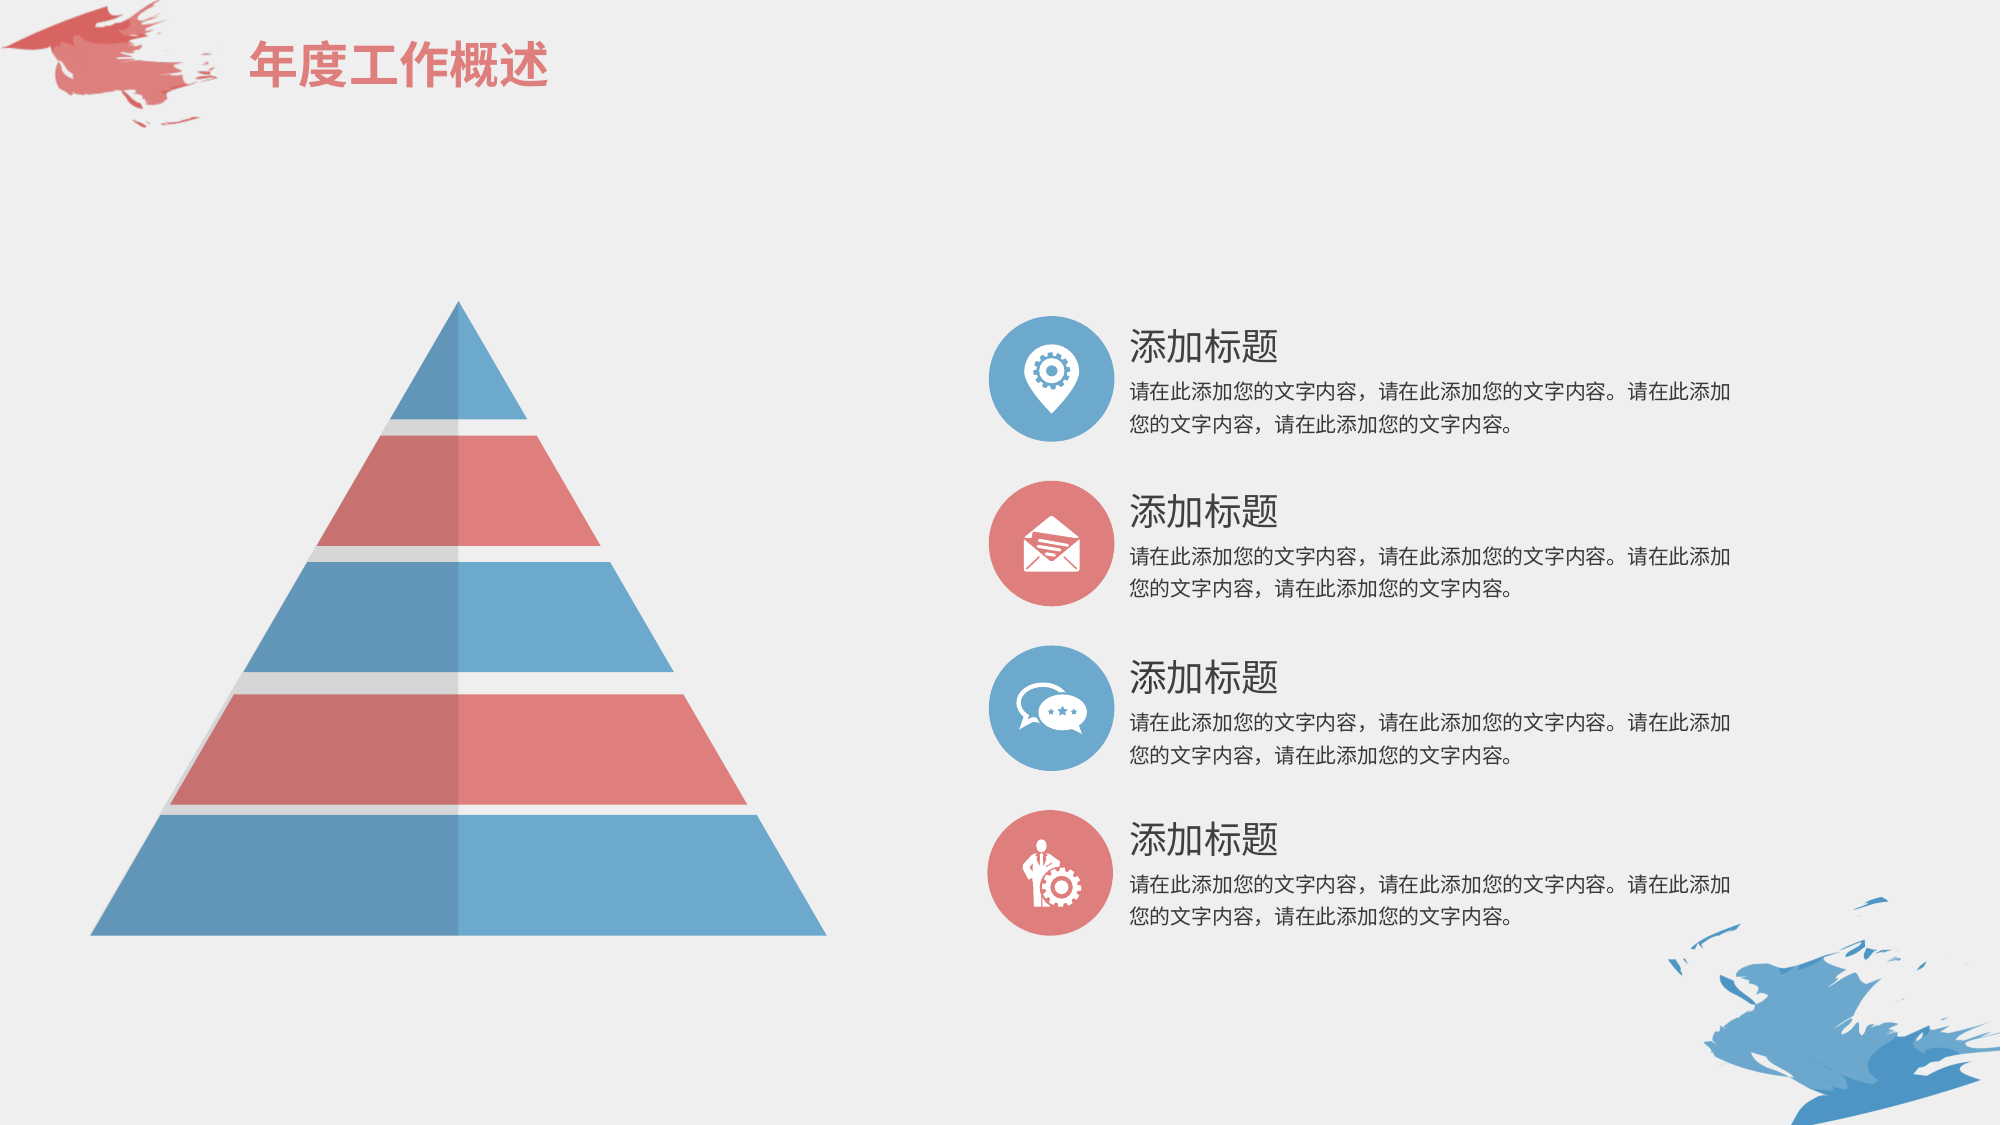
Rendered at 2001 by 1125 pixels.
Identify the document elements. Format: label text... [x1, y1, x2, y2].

text_box 添加标题 [1114, 808, 1315, 869]
picture [0, 0, 224, 128]
text_box 请在此添加您的文字内容，请在此添加您的文字内容。请在此添加您的文字内容，请在此添加您的文字内容。 [1114, 856, 1747, 937]
text_box [986, 809, 1114, 937]
text_box [987, 479, 1114, 608]
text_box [1024, 344, 1080, 414]
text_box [1022, 839, 1082, 907]
text_box 年度工作概述 [234, 25, 564, 101]
picture [1668, 897, 2000, 1125]
text_box 添加标题 [1114, 315, 1315, 376]
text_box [1023, 515, 1080, 572]
text_box [987, 315, 1114, 443]
text_box 添加标题 [1114, 646, 1315, 707]
text_box 添加标题 [1114, 480, 1315, 541]
text_box [987, 644, 1114, 773]
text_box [1016, 682, 1087, 735]
text_box 请在此添加您的文字内容，请在此添加您的文字内容。请在此添加您的文字内容，请在此添加您的文字内容。 [1114, 695, 1747, 775]
text_box 请在此添加您的文字内容，请在此添加您的文字内容。请在此添加您的文字内容，请在此添加您的文字内容。 [1114, 364, 1747, 444]
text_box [90, 301, 827, 936]
text_box 请在此添加您的文字内容，请在此添加您的文字内容。请在此添加您的文字内容，请在此添加您的文字内容。 [1114, 528, 1747, 609]
